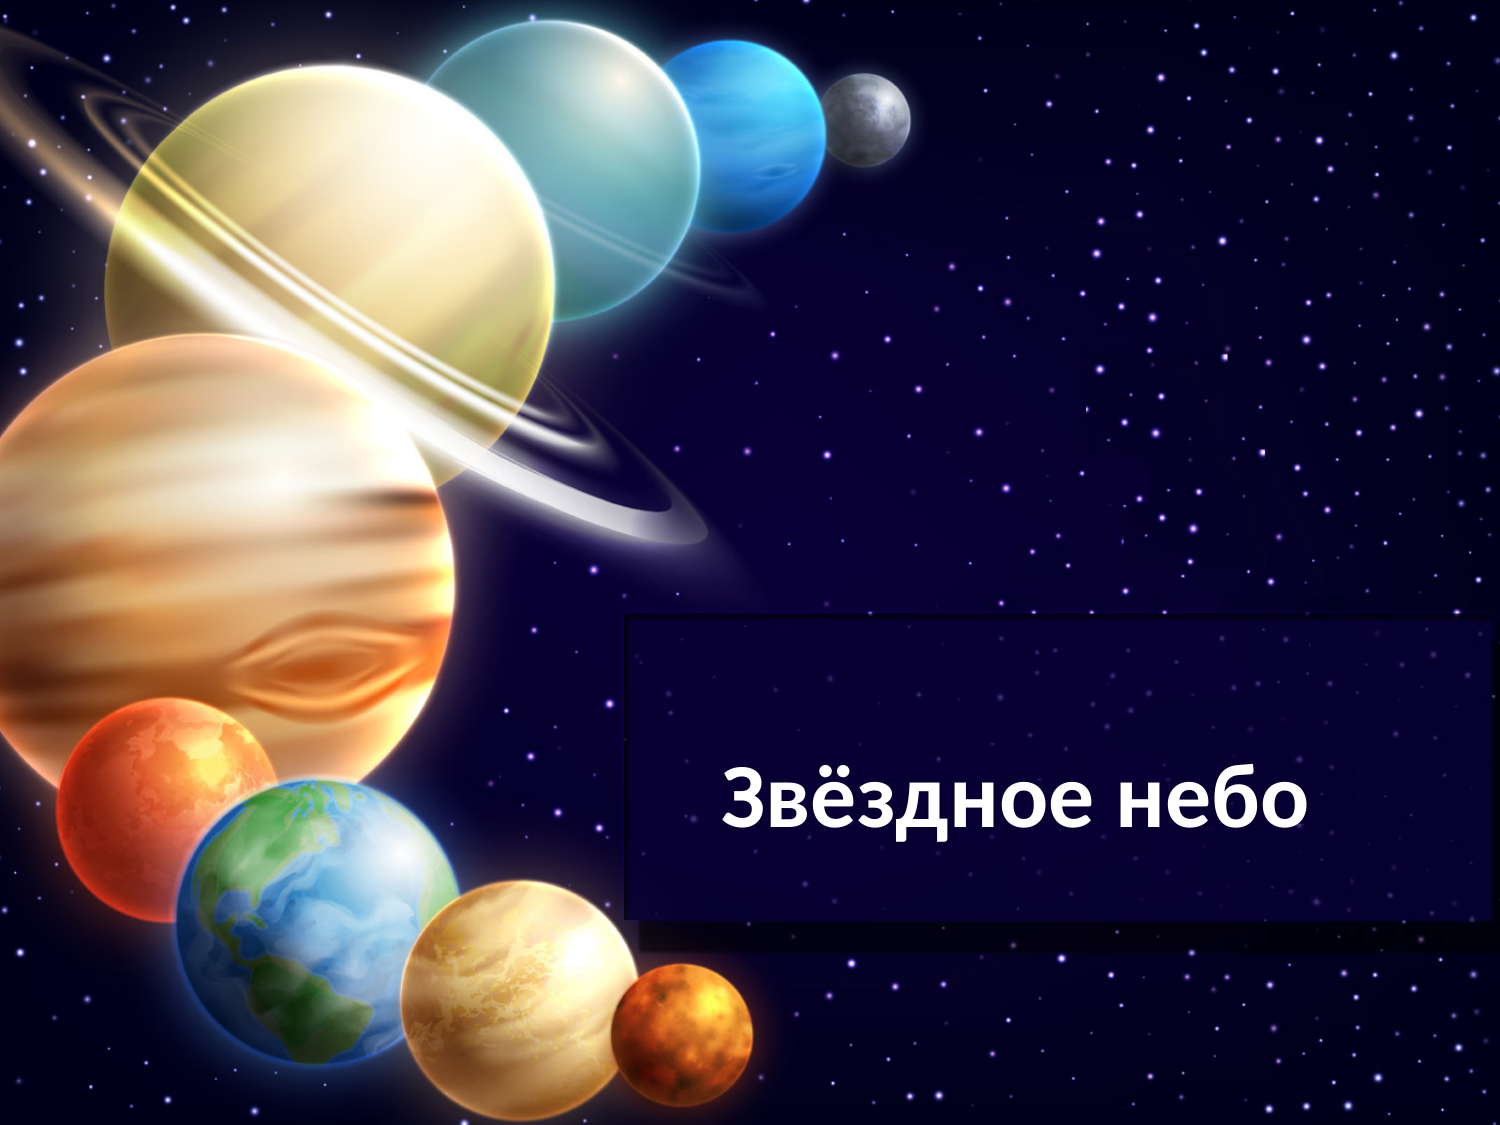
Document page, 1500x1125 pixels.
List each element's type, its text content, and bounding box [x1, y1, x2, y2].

picture [0, 0, 1500, 1125]
title Звёздное небо [549, 704, 1483, 905]
